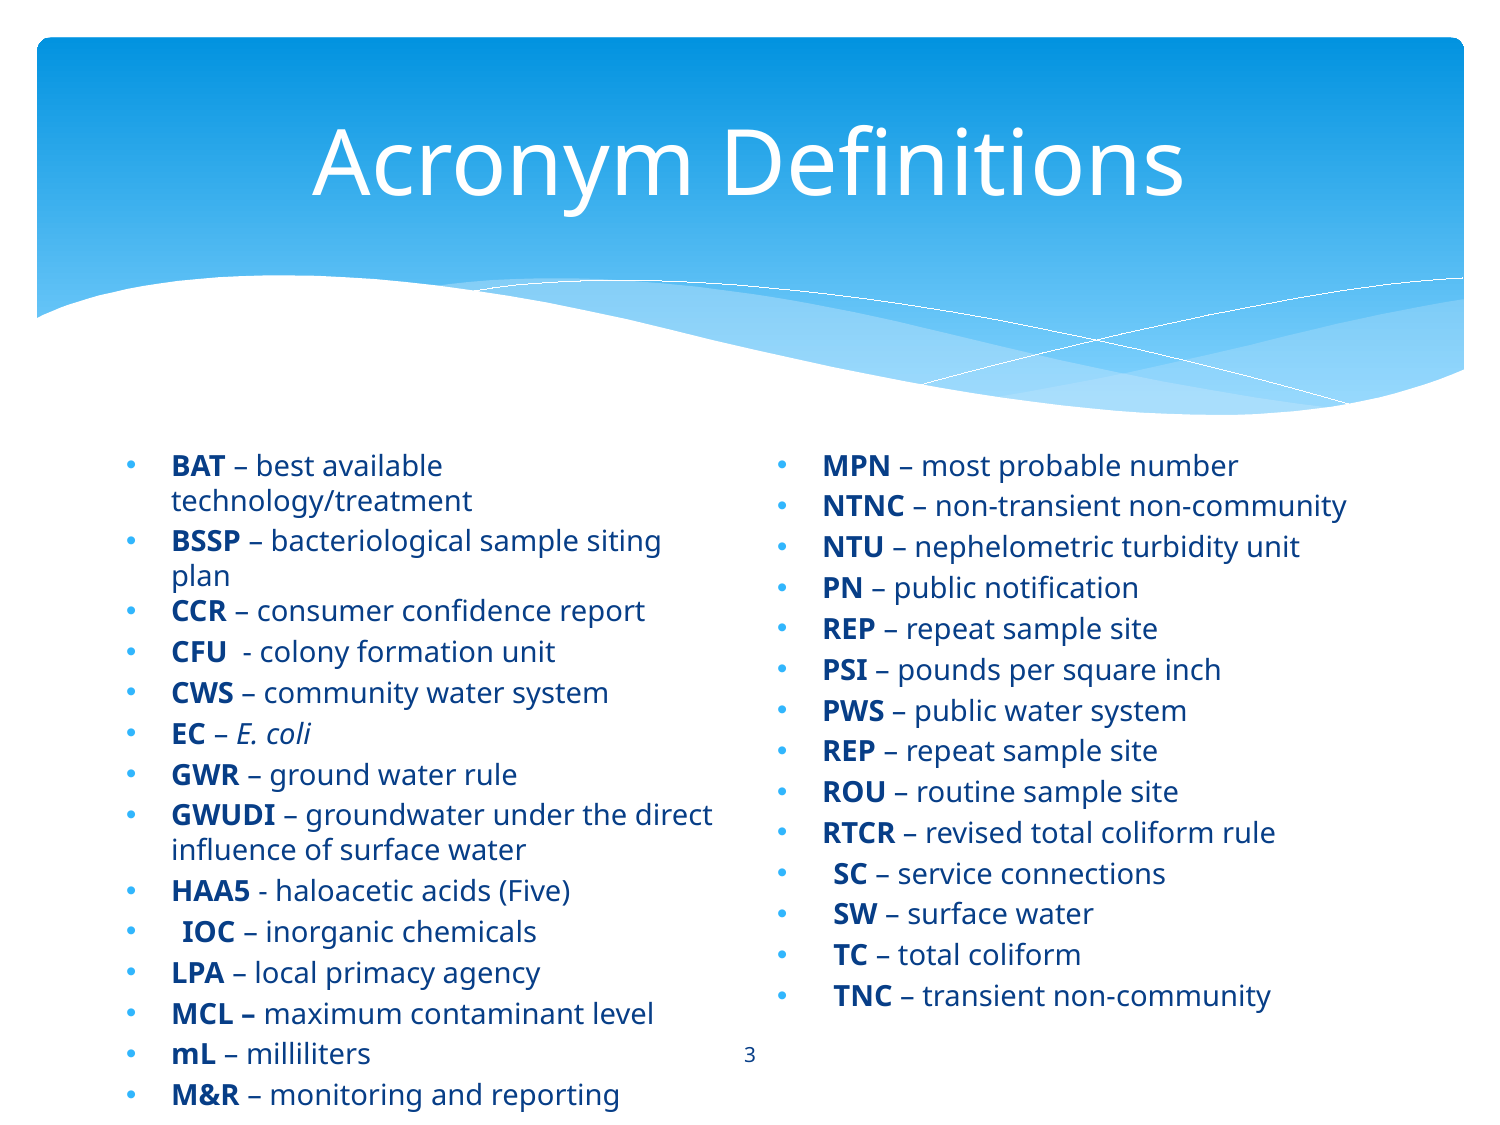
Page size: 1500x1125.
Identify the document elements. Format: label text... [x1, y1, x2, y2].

list MPN – most probable number NTNC – non-transient non-community NTU – nephelometric turbidity unit PN – public notification REP – repeat sample site PSI – pounds per square inch PWS – public water system REP – repeat sample site ROU – routine sample site RTCR – revised total coliform rule SC – service connections SW – surface water TC – total coliform TNC – transient non-community [761, 439, 1389, 1005]
slide_number 3 [654, 1025, 846, 1086]
list BAT – best available technology/treatment BSSP – bacteriological sample siting plan CCR – consumer confidence report CFU - colony formation unit CWS – community water system EC – E. coli GWR – ground water rule GWUDI – groundwater under the direct influence of surface water HAA5 - haloacetic acids (Five) IOC – inorganic chemicals LPA – local primacy agency MCL – maximum contaminant level mL – milliliters M&R – monitoring and reporting [111, 439, 738, 1005]
title Acronym Definitions [75, 55, 1425, 261]
